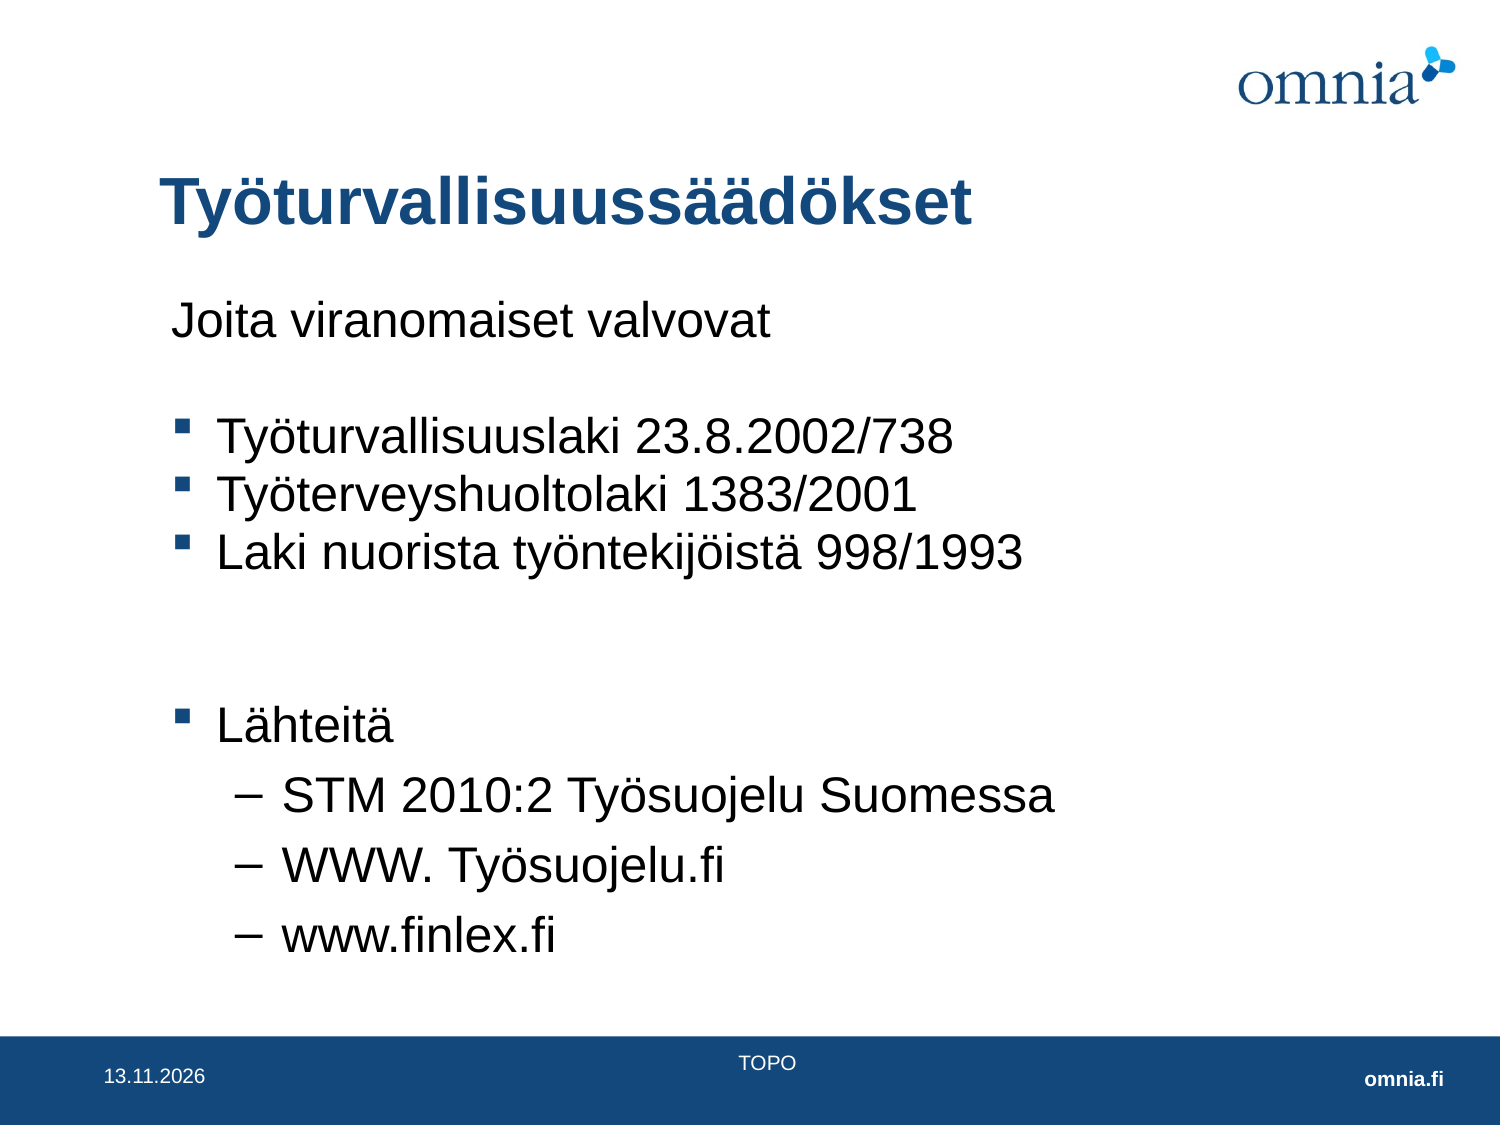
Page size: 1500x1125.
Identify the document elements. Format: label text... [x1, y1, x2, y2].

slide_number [88, 1045, 384, 1105]
title Työturvallisuussäädökset [144, 104, 1483, 291]
footer TOPO [531, 1045, 1004, 1105]
list Joita viranomaiset valvovat Työturvallisuuslaki 23.8.2002/738 Työterveyshuoltolaki 1383/2001 Laki nuorista työntekijöistä 998/1993 Lähteitä STM 2010:2 Työsuojelu Suomessa WWW. Työsuojelu.fi www.finlex.fi [144, 291, 1483, 1012]
picture [1222, 30, 1471, 104]
